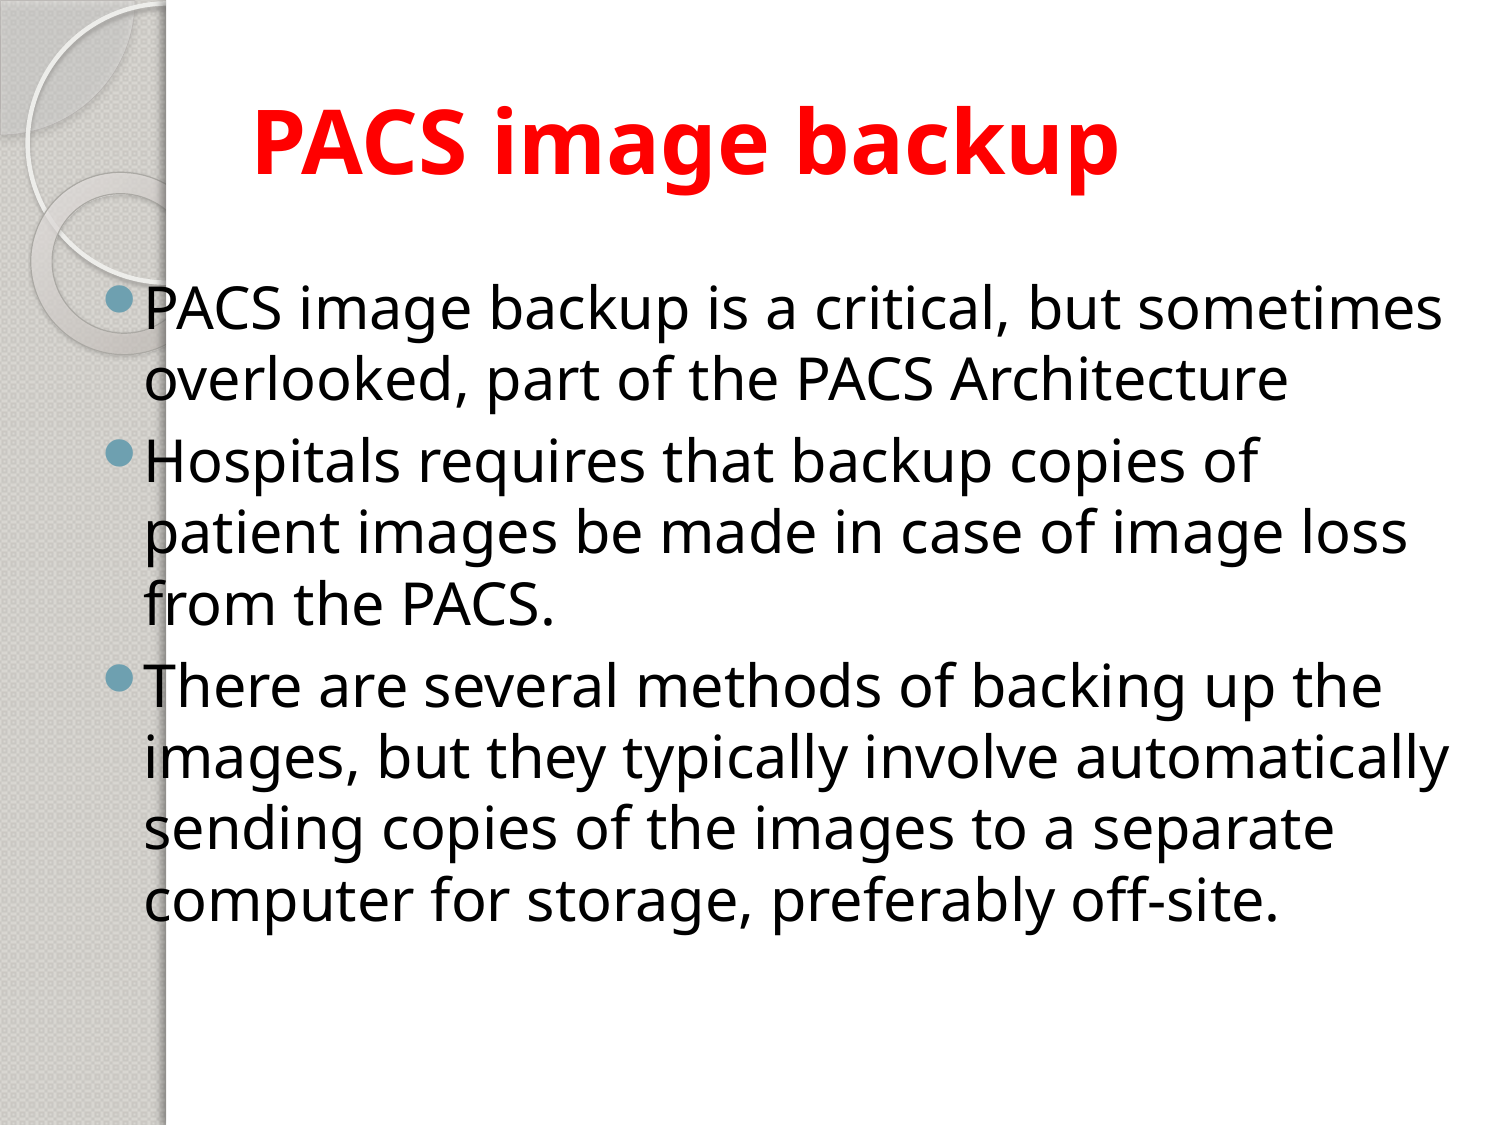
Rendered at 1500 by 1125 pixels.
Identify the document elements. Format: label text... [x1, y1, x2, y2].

list PACS image backup is a critical, but sometimes overlooked, part of the PACS Architecture Hospitals requires that backup copies of patient images be made in case of image loss from the PACS. There are several methods of backing up the images, but they typically involve automatically sending copies of the images to a separate computer for storage, preferably off-site. [75, 262, 1475, 1005]
title PACS image backup [235, 45, 1466, 233]
